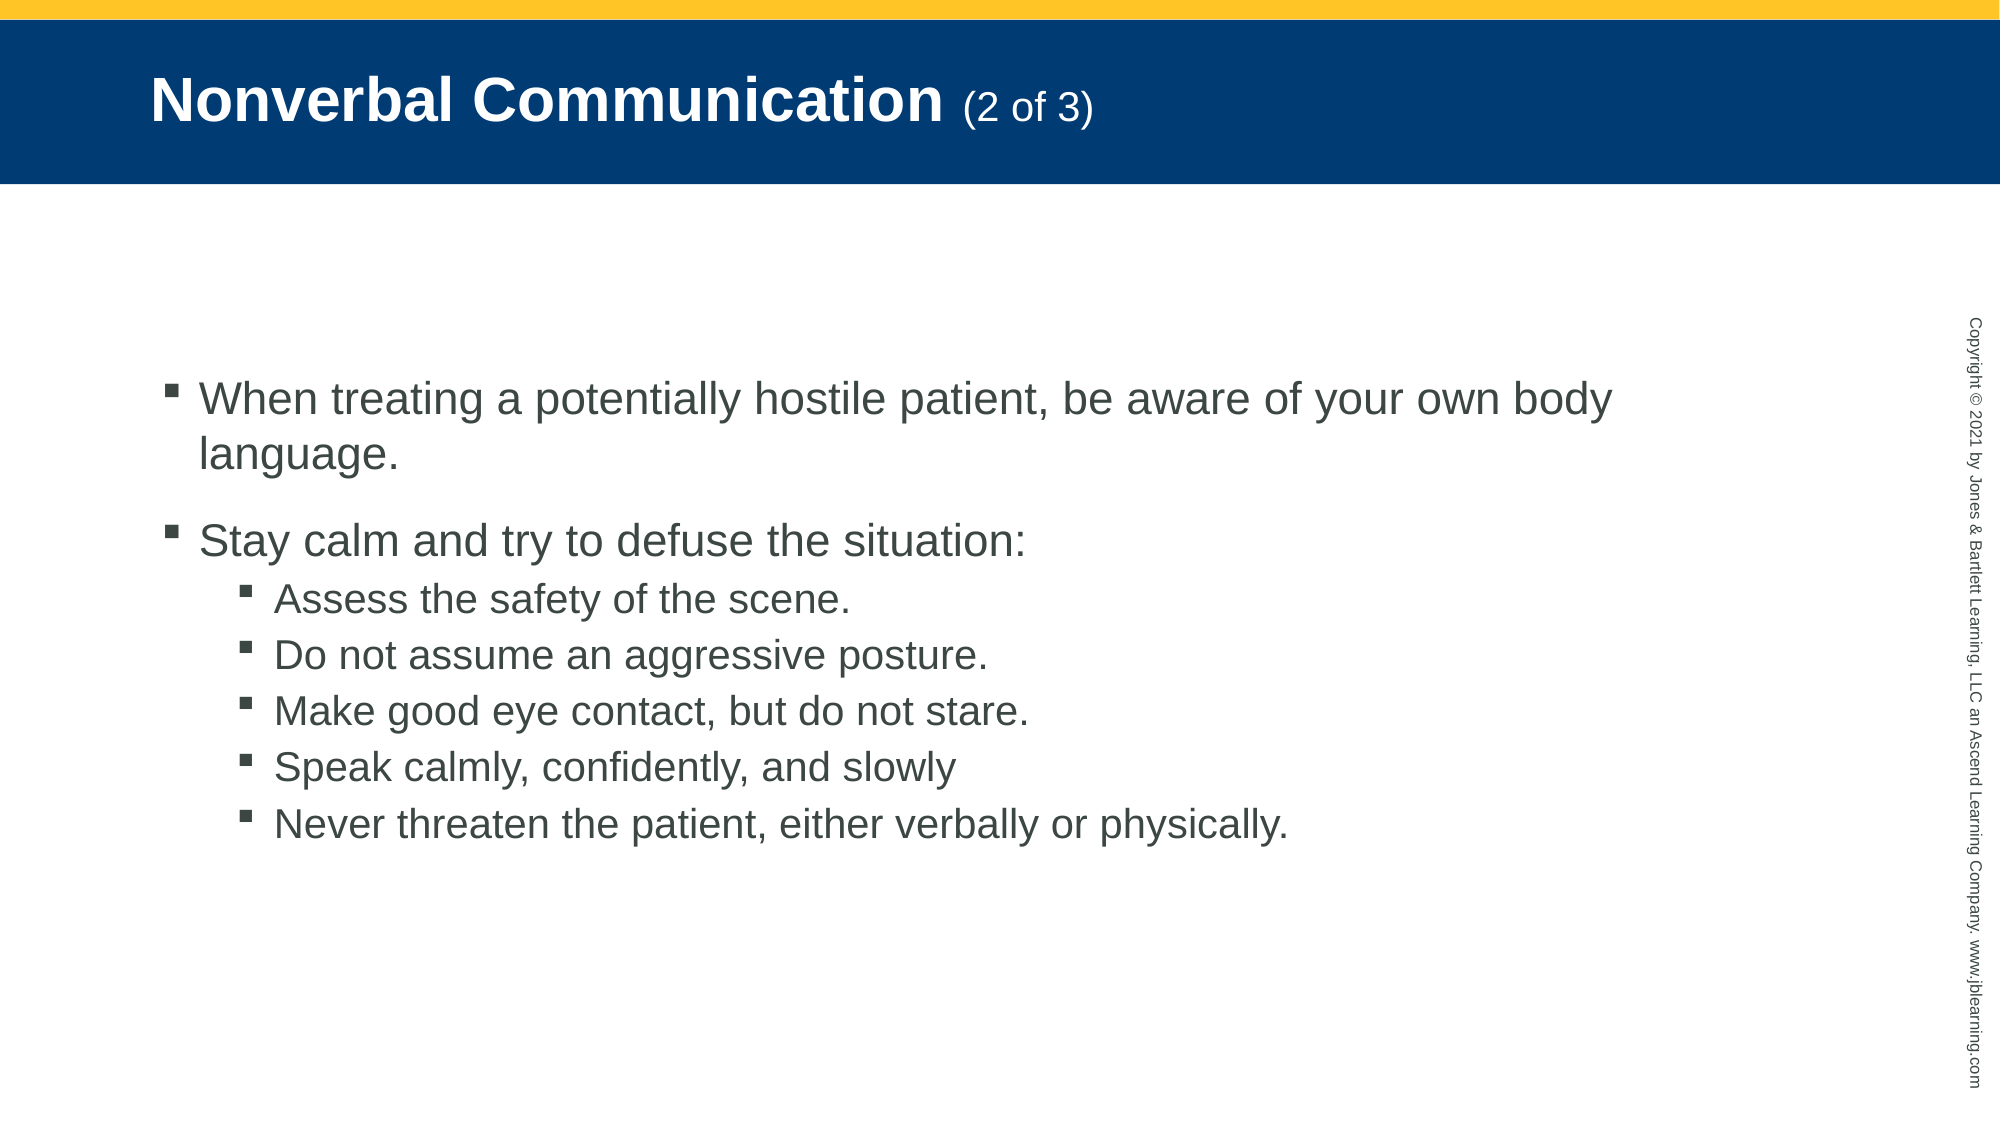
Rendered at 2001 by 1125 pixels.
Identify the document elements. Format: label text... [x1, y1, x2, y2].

list When treating a potentially hostile patient, be aware of your own body language. Stay calm and try to defuse the situation: Assess the safety of the scene. Do not assume an aggressive posture. Make good eye contact, but do not stare. Speak calmly, confidently, and slowly Never threaten the patient, either verbally or physically. [146, 361, 1859, 1016]
title Nonverbal Communication (2 of 3) [0, 19, 2000, 185]
